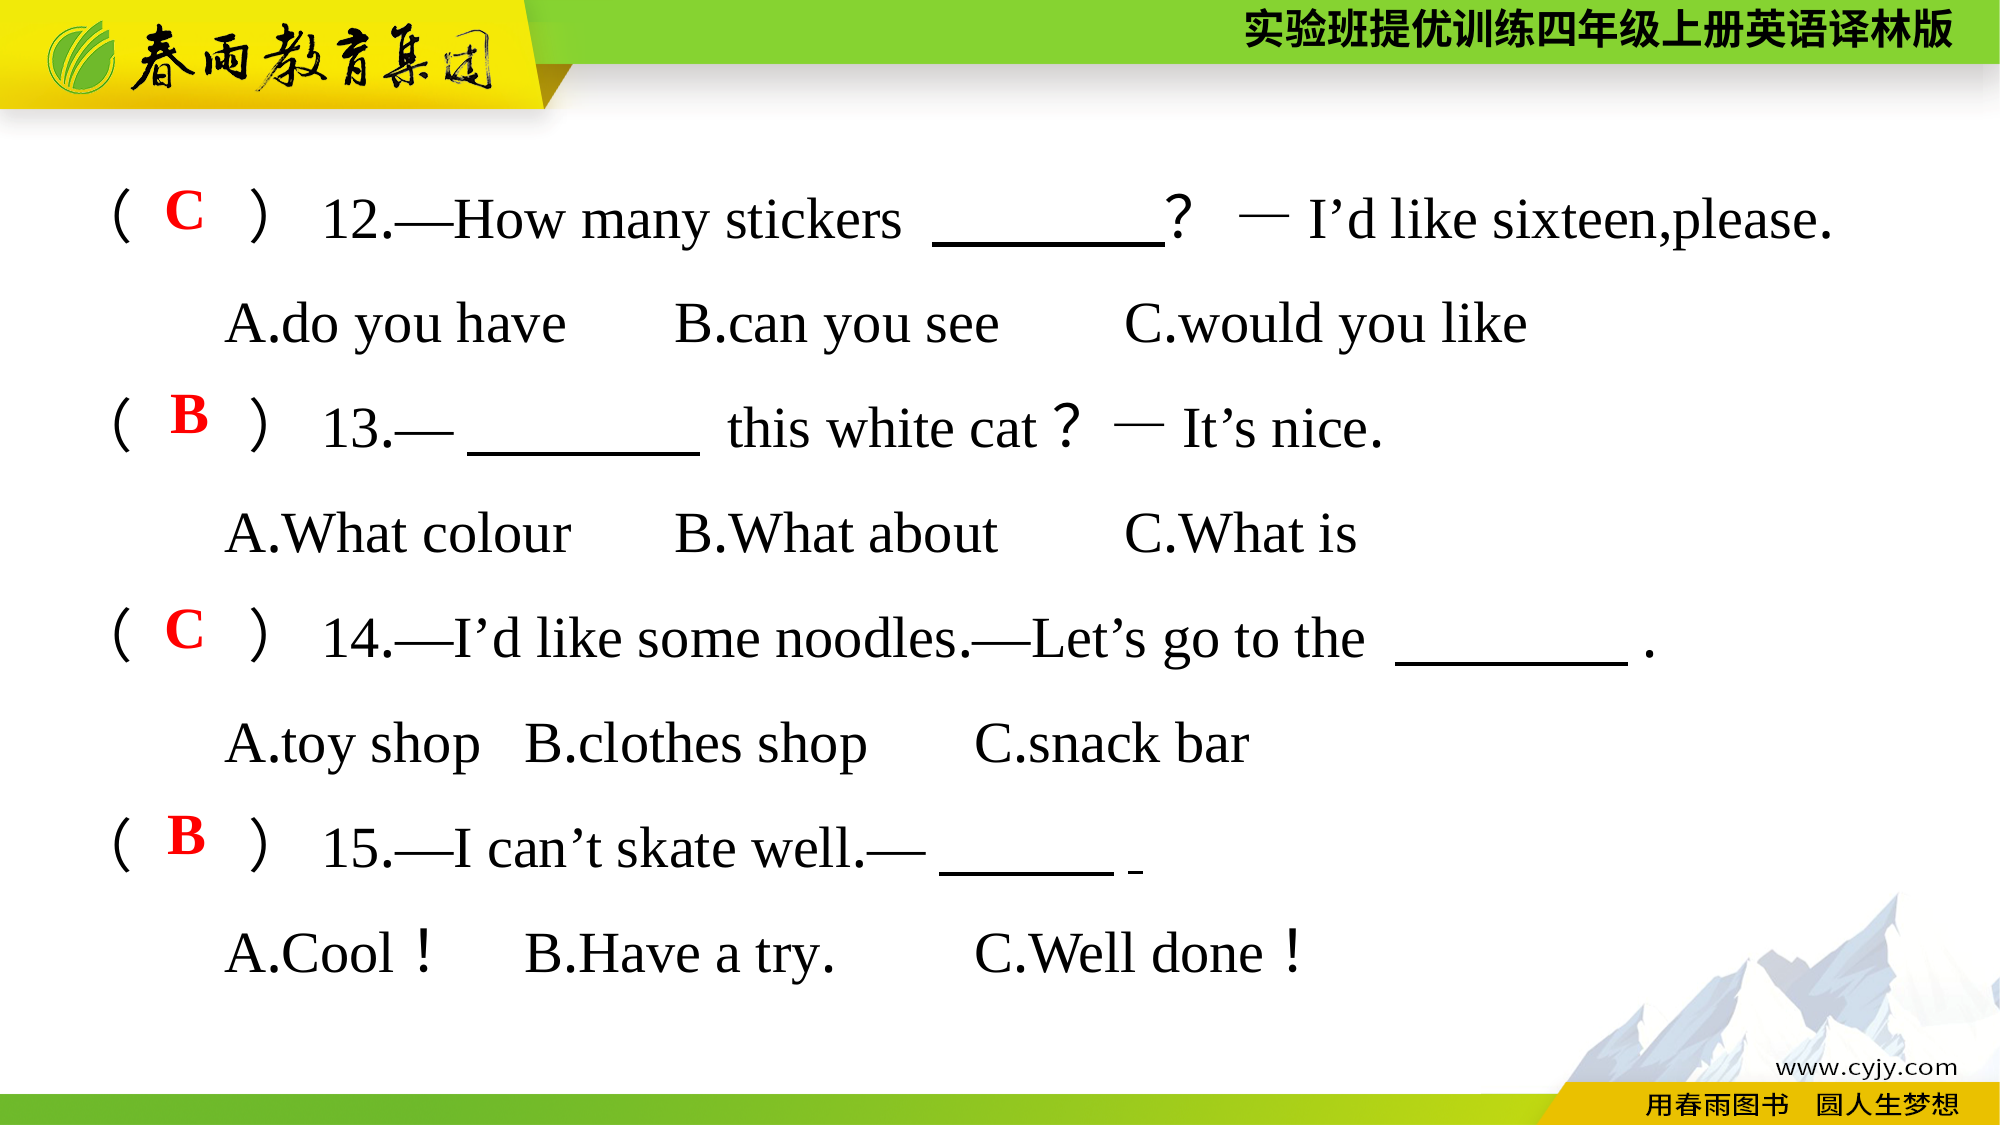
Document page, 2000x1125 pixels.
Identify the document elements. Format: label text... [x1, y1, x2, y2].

text_box B [153, 788, 222, 874]
text_box C [149, 163, 222, 249]
picture [0, 0, 2000, 1125]
text_box B [156, 367, 225, 453]
text_box C [149, 582, 222, 668]
list （ ）12.—How many stickers ？ —I’d like sixteen,please. A.do you have B.can you see C.would you like （ ）13.— this white cat？—It’s nice. A.What colour B.What about C.What is （ ）14.—I’d like some noodles.—Let’s go to the . A.toy shop B.clothes shop C.snack bar （ ）15.—I can’t skate well.— . A.Cool！ B.Have a try. C.Well done！ [59, 137, 1944, 1001]
